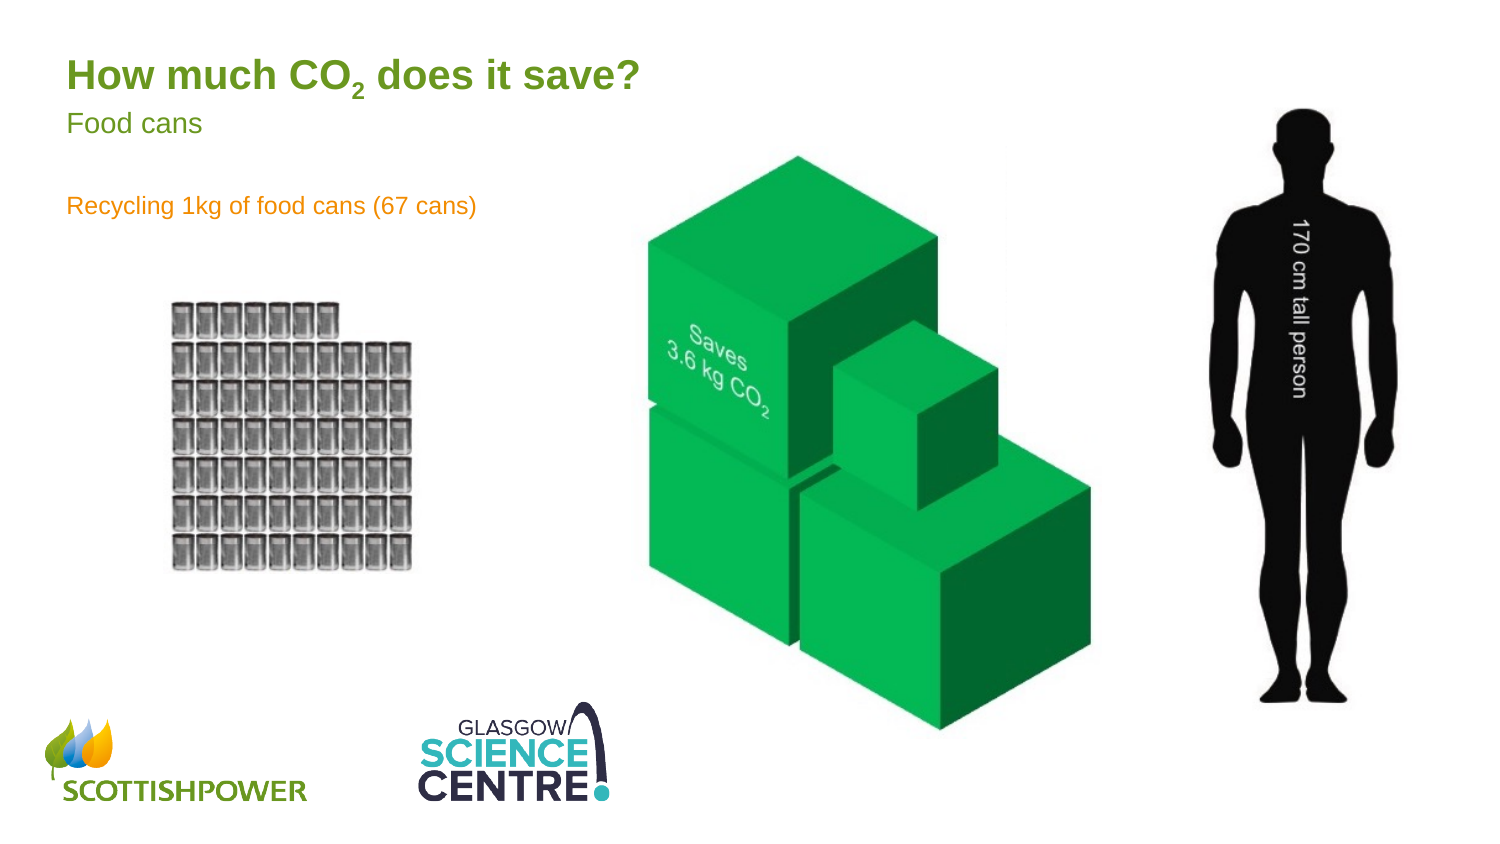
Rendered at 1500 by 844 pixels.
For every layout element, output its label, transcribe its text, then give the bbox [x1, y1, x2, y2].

text_box How much CO2 does it save? Food cans Recycling 1kg of food cans (67 cans) [51, 40, 1063, 227]
picture [162, 271, 433, 574]
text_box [630, 128, 1127, 739]
picture [0, 617, 751, 844]
picture [1193, 78, 1436, 745]
